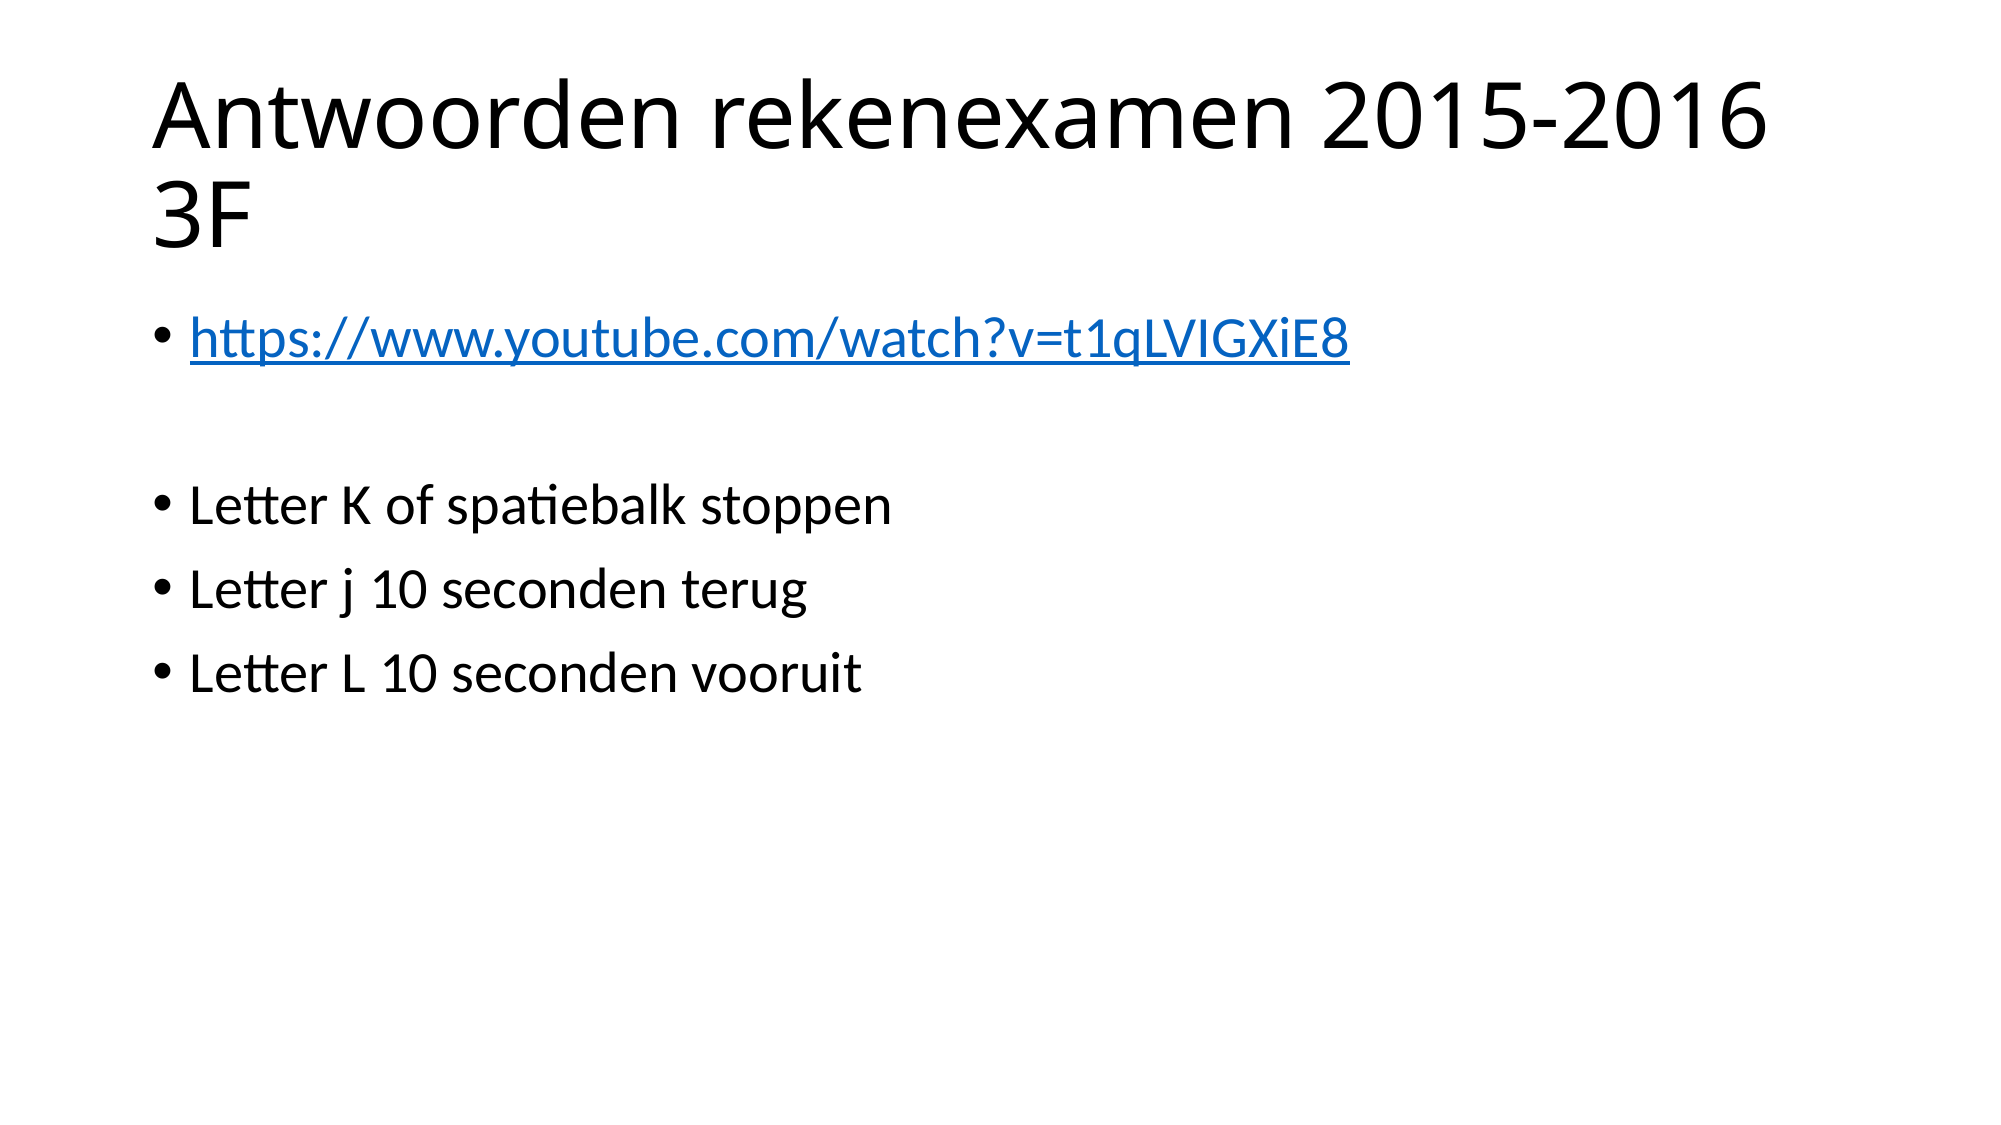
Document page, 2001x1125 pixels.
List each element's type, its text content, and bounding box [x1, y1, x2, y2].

list https://www.youtube.com/watch?v=t1qLVIGXiE8 Letter K of spatiebalk stoppen Letter j 10 seconden terug Letter L 10 seconden vooruit [137, 299, 1863, 1014]
title Antwoorden rekenexamen 2015-2016 3F [137, 59, 1863, 278]
